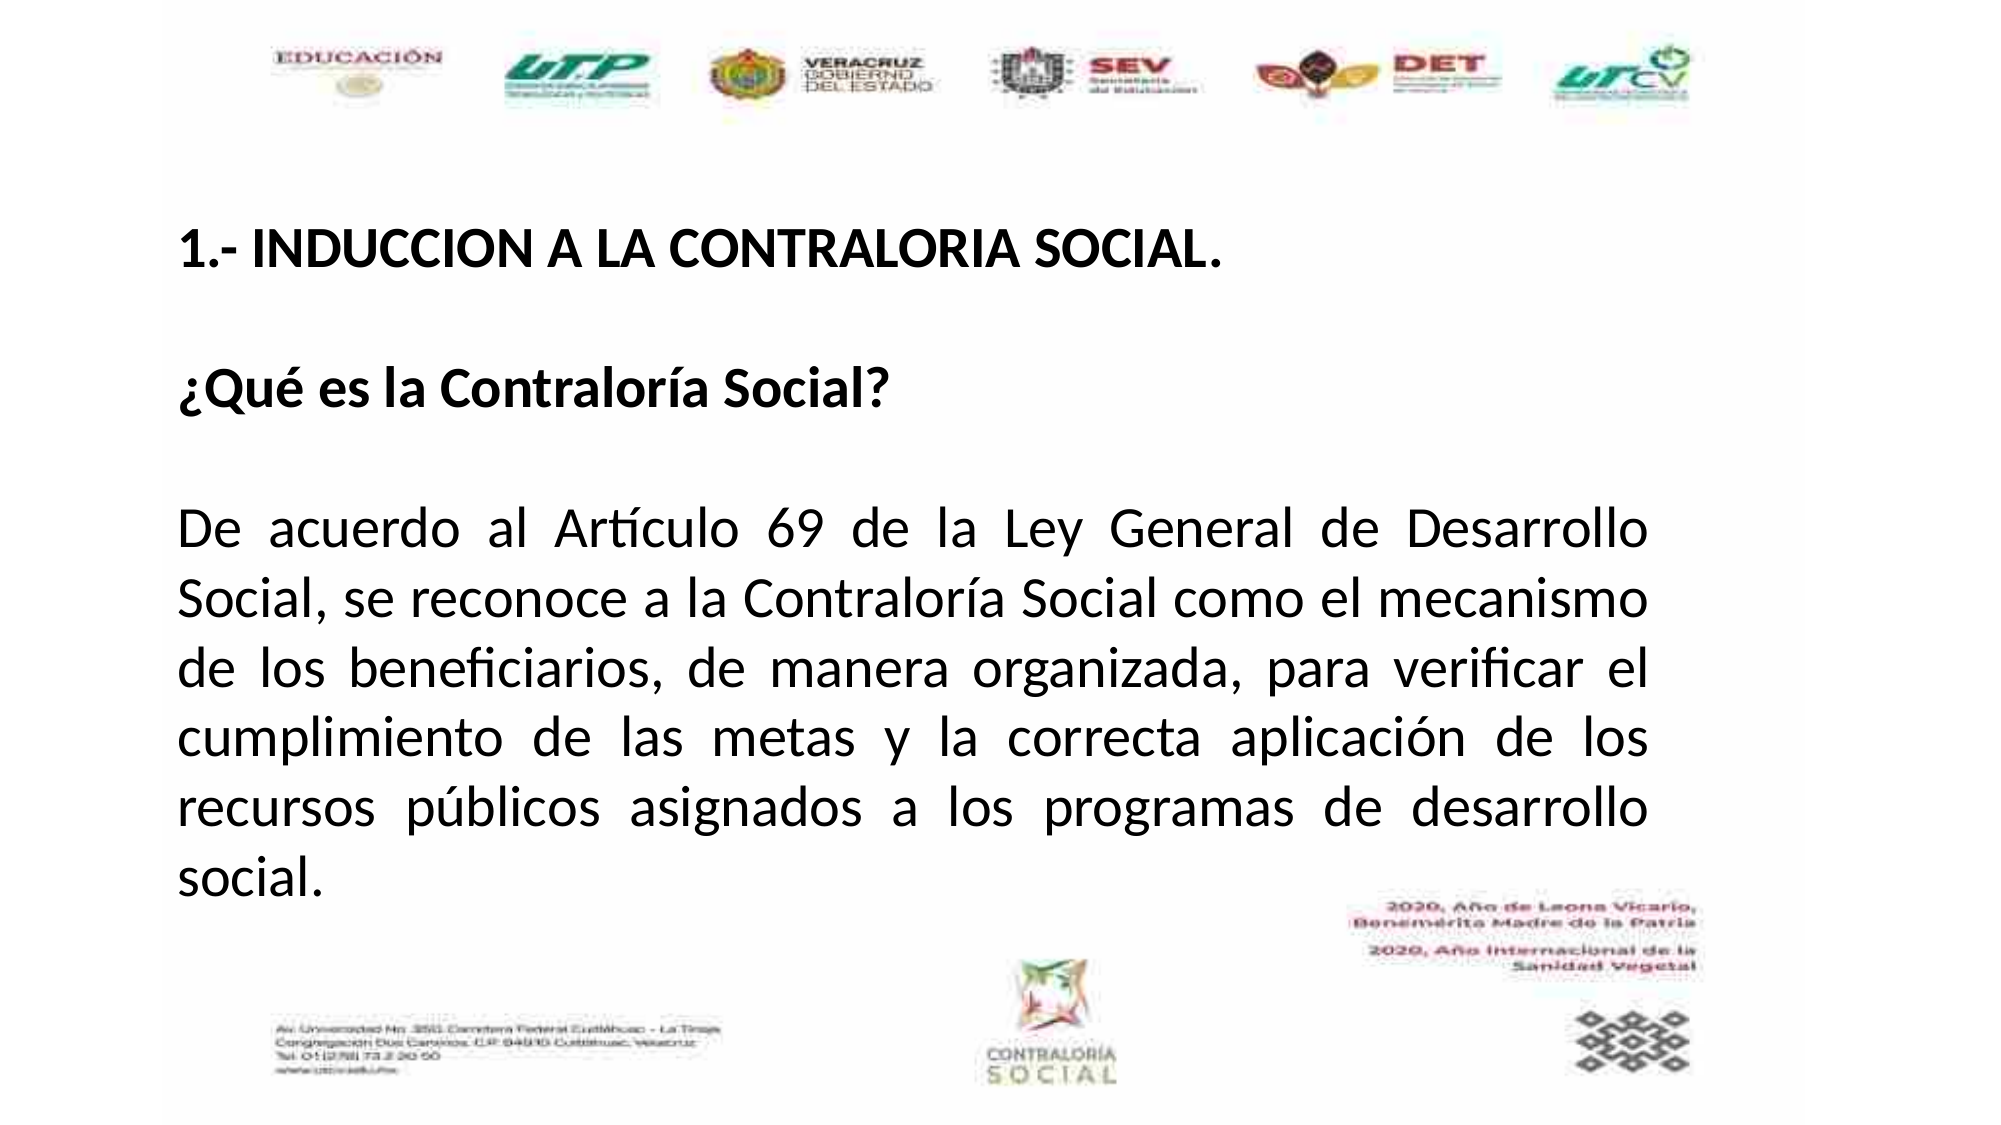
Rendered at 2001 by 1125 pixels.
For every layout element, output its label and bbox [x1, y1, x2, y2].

picture [162, 0, 1805, 1125]
